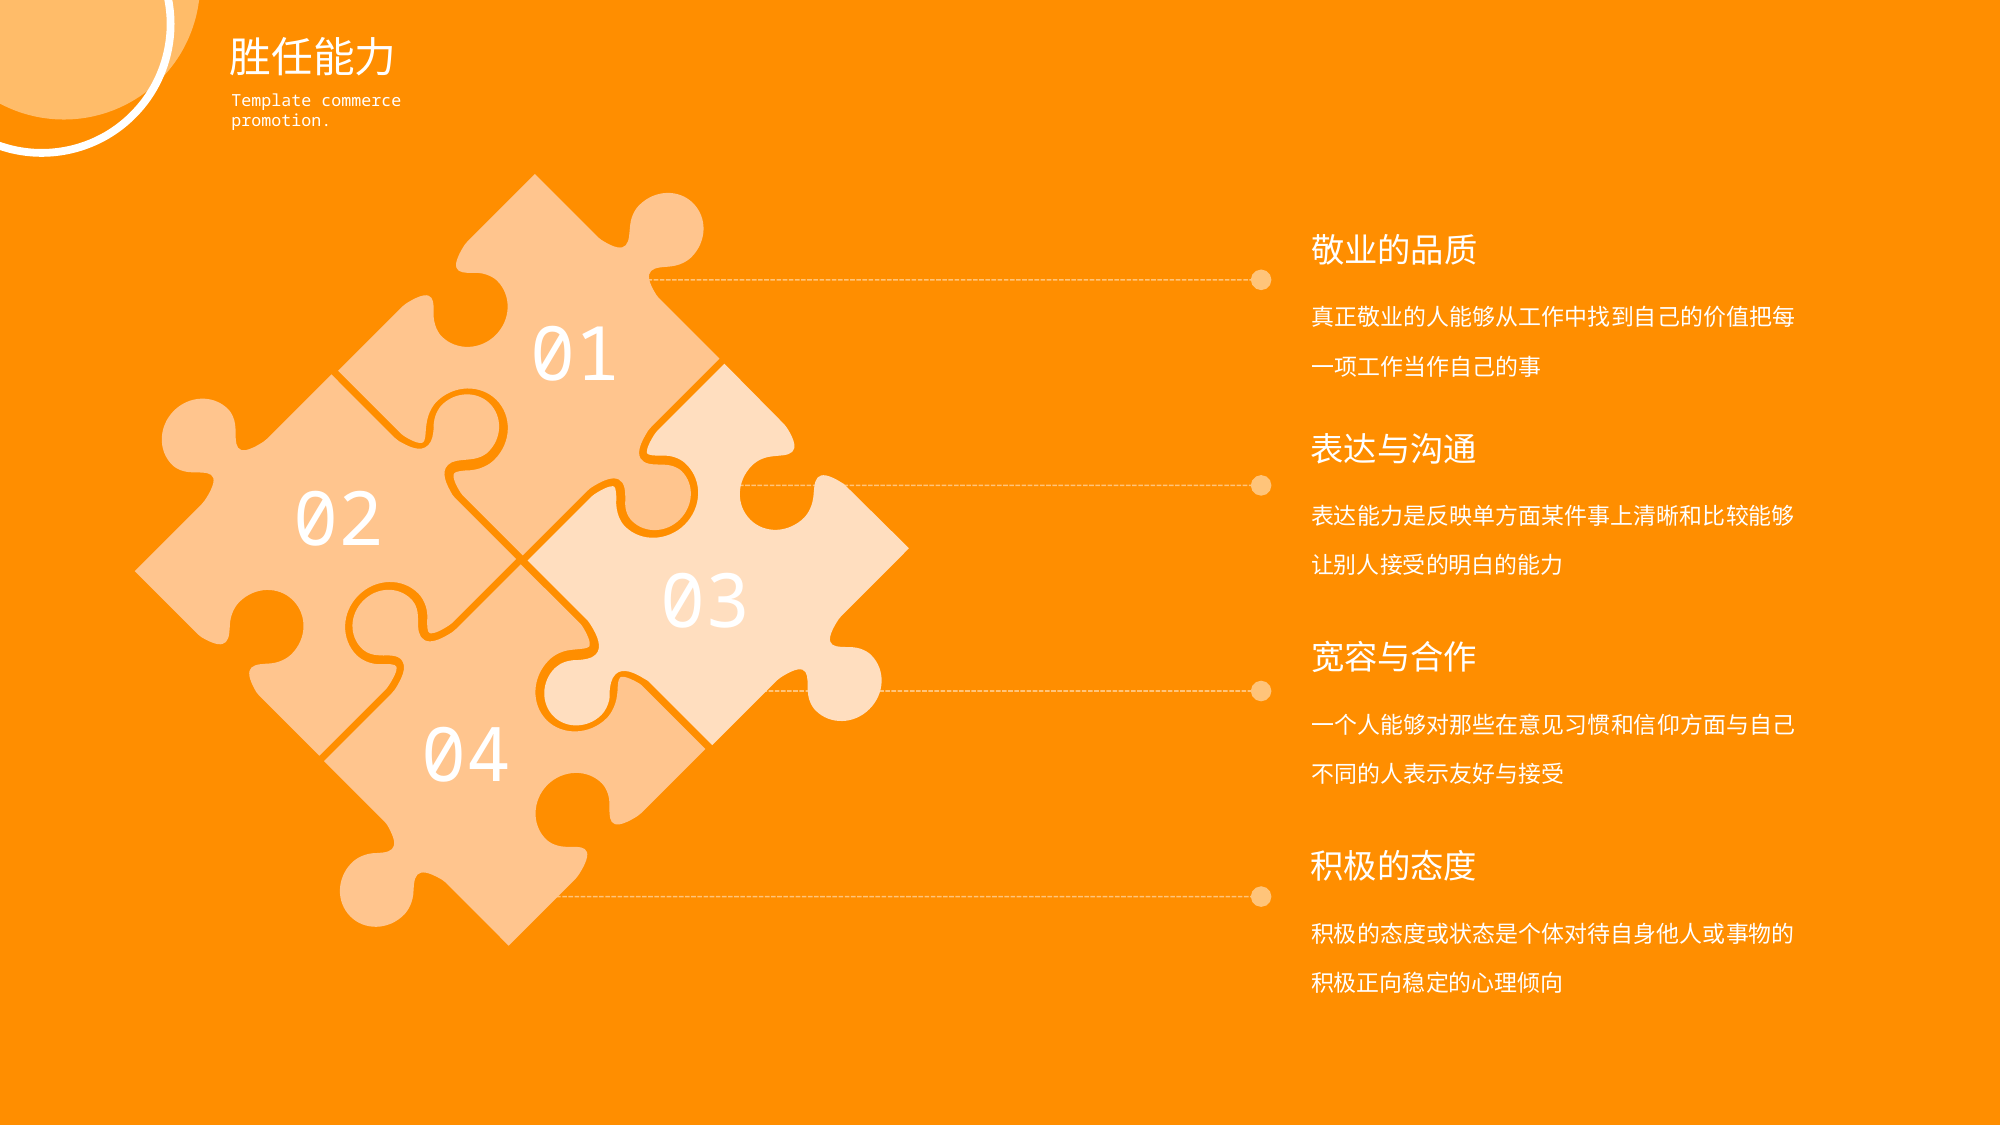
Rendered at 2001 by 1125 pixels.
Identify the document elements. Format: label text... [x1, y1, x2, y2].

text_box 敬业的品质 [1299, 223, 1806, 275]
text_box 02 [254, 462, 423, 568]
text_box 04 [381, 698, 550, 804]
text_box 一个人能够对那些在意见习惯和信仰方面与自己不同的人表示友好与接受 [1299, 683, 1807, 793]
text_box [324, 704, 588, 946]
text_box 积极的态度或状态是个体对待自身他人或事物的积极正向稳定的心理倾向 [1299, 891, 1807, 1002]
text_box [338, 295, 491, 443]
text_box [134, 374, 517, 756]
text_box [550, 676, 706, 825]
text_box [0, 0, 503, 153]
text_box 积极的态度 [1299, 840, 1807, 891]
text_box 真正敬业的人能够从工作中找到自己的价值把每一项工作当作自己的事 [1299, 275, 1807, 386]
text_box 01 [491, 298, 660, 404]
text_box [453, 299, 720, 556]
text_box 03 [621, 544, 790, 650]
text_box [527, 363, 909, 746]
text_box [352, 564, 590, 698]
text_box 表达与沟通 [1299, 422, 1807, 474]
text_box [456, 174, 704, 298]
text_box 宽容与合作 [1299, 631, 1807, 683]
text_box 表达能力是反映单方面某件事上清晰和比较能够让别人接受的明白的能力 [1299, 474, 1807, 585]
